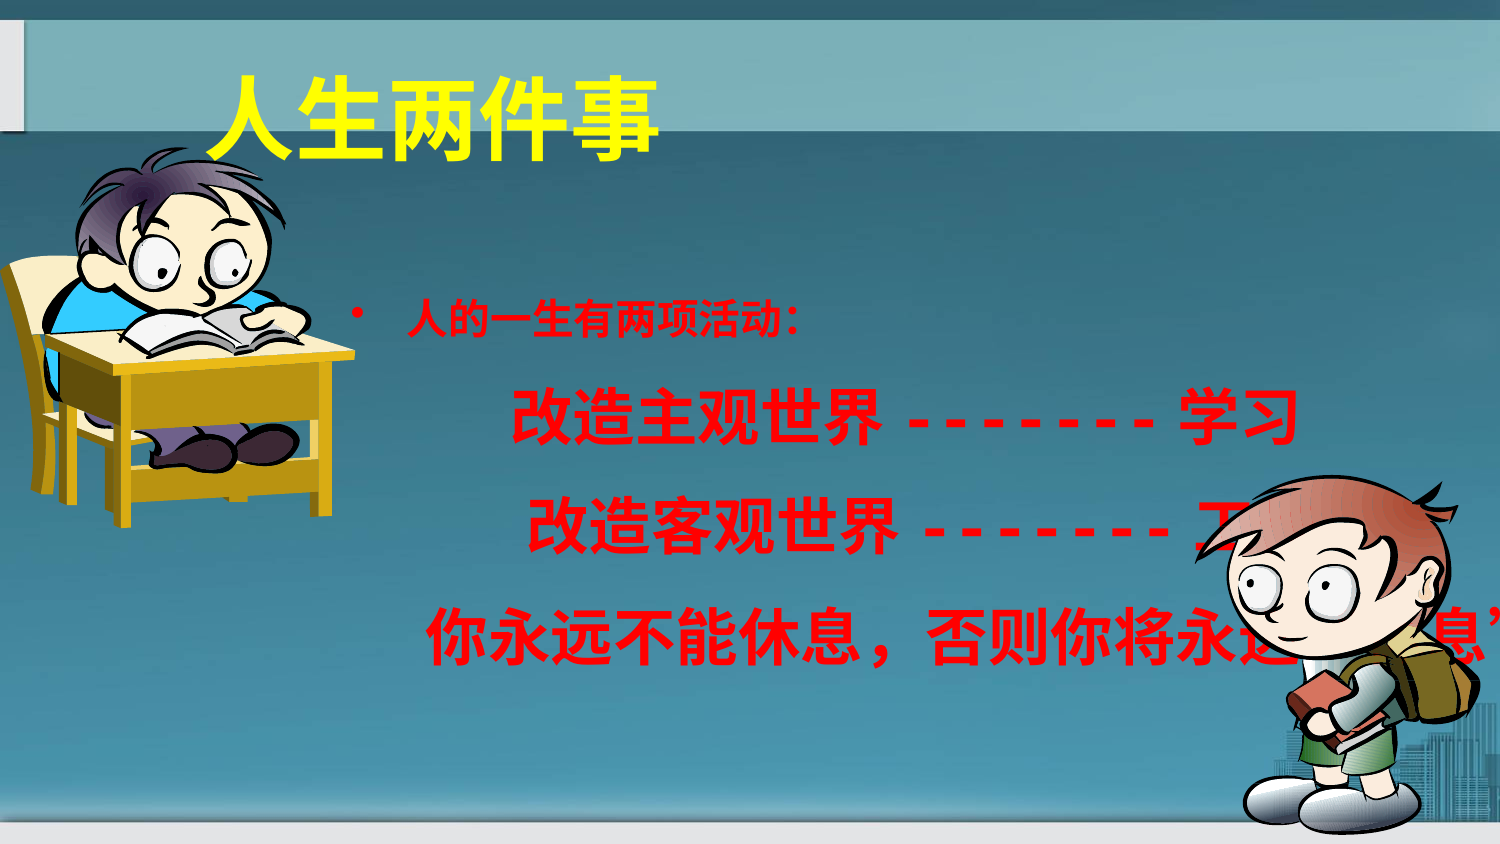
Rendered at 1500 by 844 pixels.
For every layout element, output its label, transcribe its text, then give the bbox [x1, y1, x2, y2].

picture [0, 0, 1500, 844]
title 人生两件事 [188, 26, 1468, 145]
list 人的一生有两项活动： 改造主观世界-------学习 改造客观世界-------工作 你永远不能休息，否则你将永远“休息”。 [335, 138, 1500, 733]
